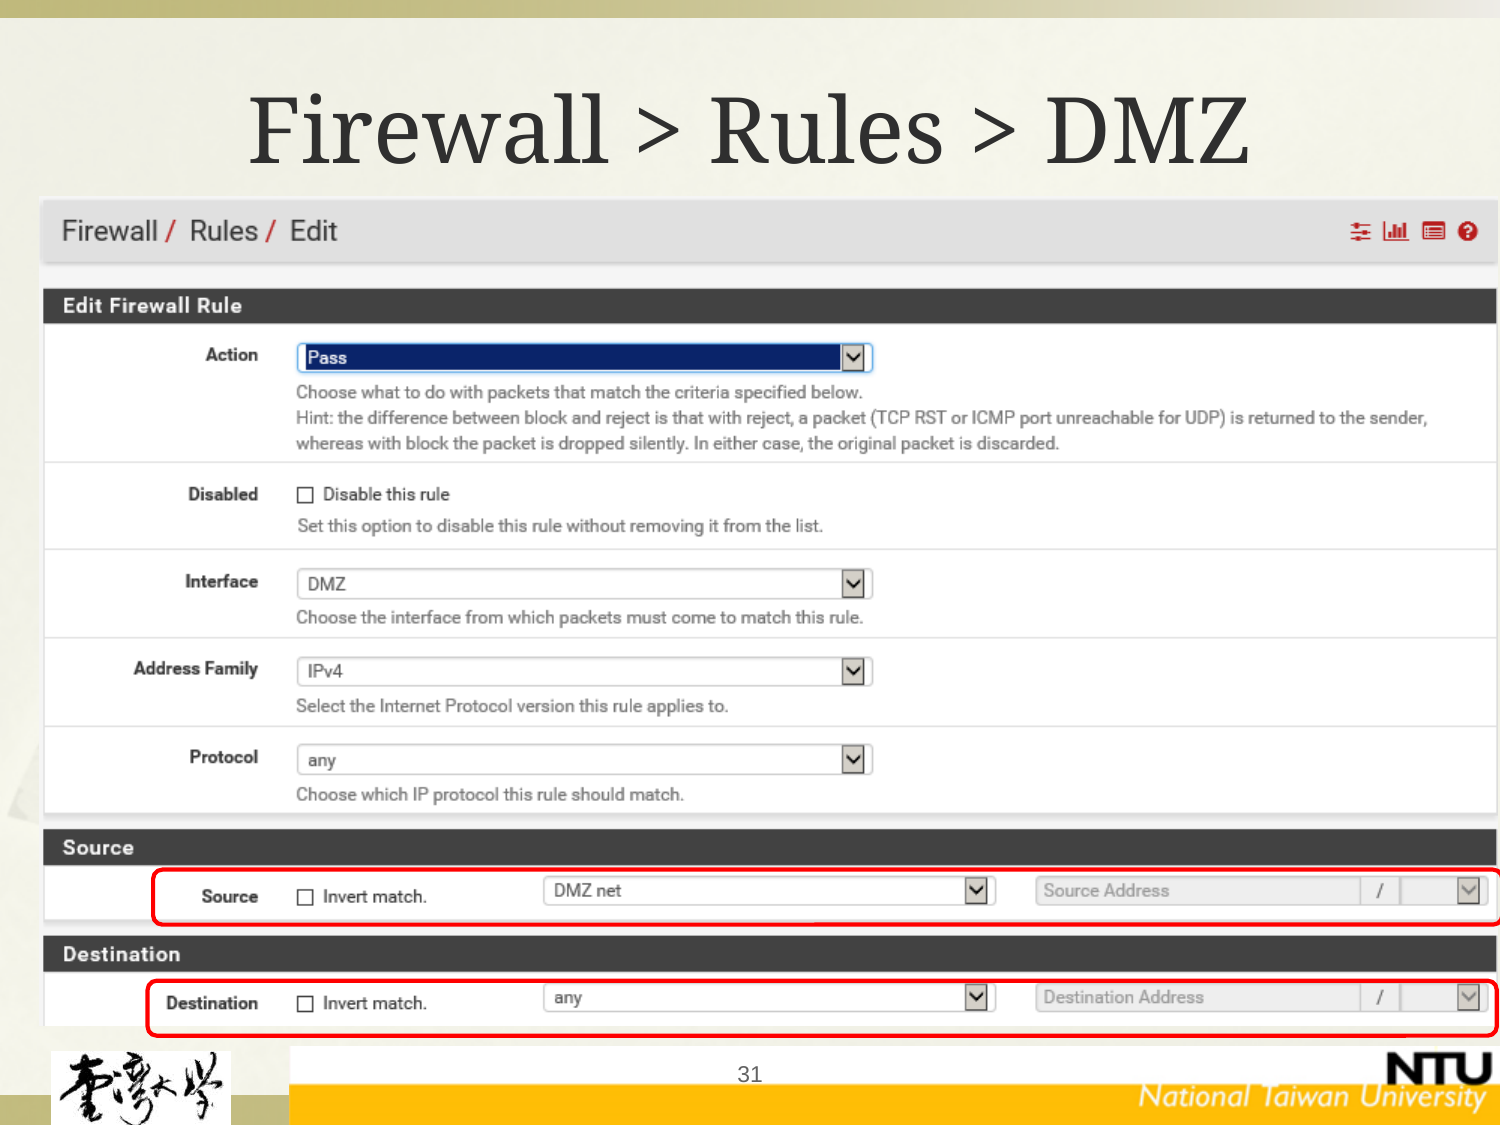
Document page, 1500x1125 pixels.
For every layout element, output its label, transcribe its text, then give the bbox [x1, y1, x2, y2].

slide_number 31 [675, 1050, 825, 1097]
picture [289, 1046, 1500, 1125]
picture [51, 1051, 231, 1125]
picture [38, 195, 1498, 1027]
title Firewall > Rules > DMZ [75, 45, 1425, 195]
